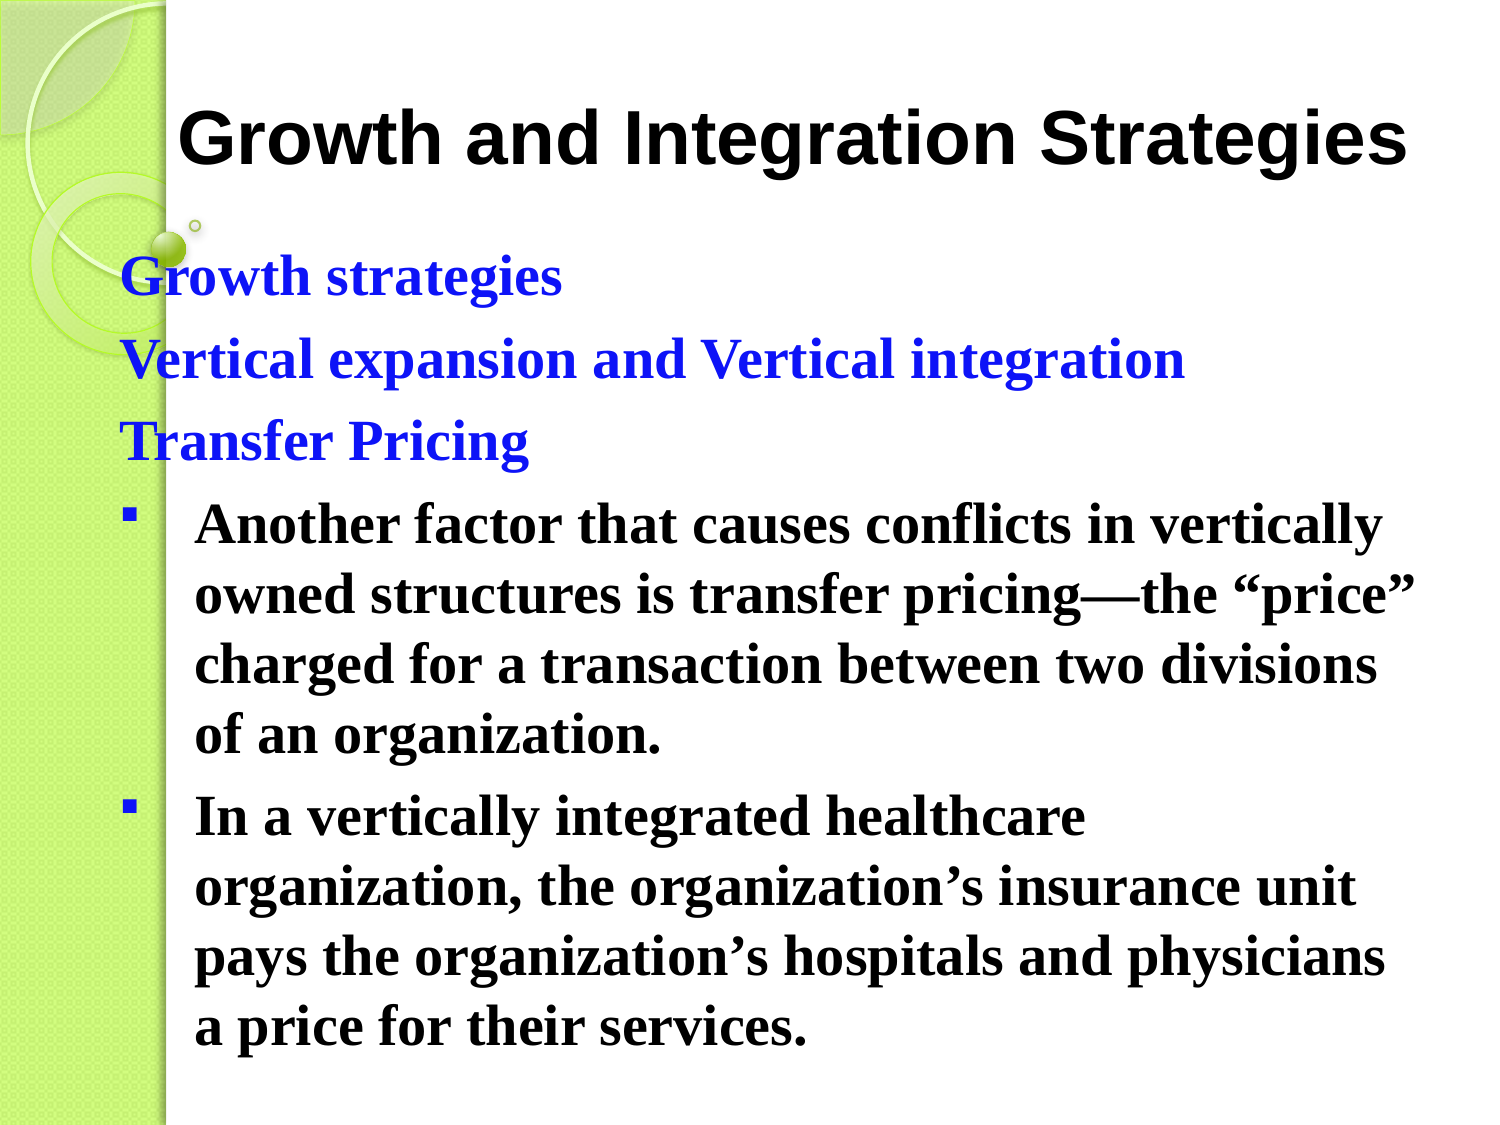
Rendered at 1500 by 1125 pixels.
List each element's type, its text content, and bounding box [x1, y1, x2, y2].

subtitle Growth strategies Vertical expansion and Vertical integration Transfer Pricing Another factor that causes conflicts in vertically owned structures is transfer pricing—the “price” charged for a transaction between two divisions of an organization. In a vertically integrated healthcare organization, the organization’s insurance unit pays the organization’s hospitals and physicians a price for their services. [99, 237, 1438, 1075]
title Growth and Integration Strategies [162, 59, 1450, 188]
